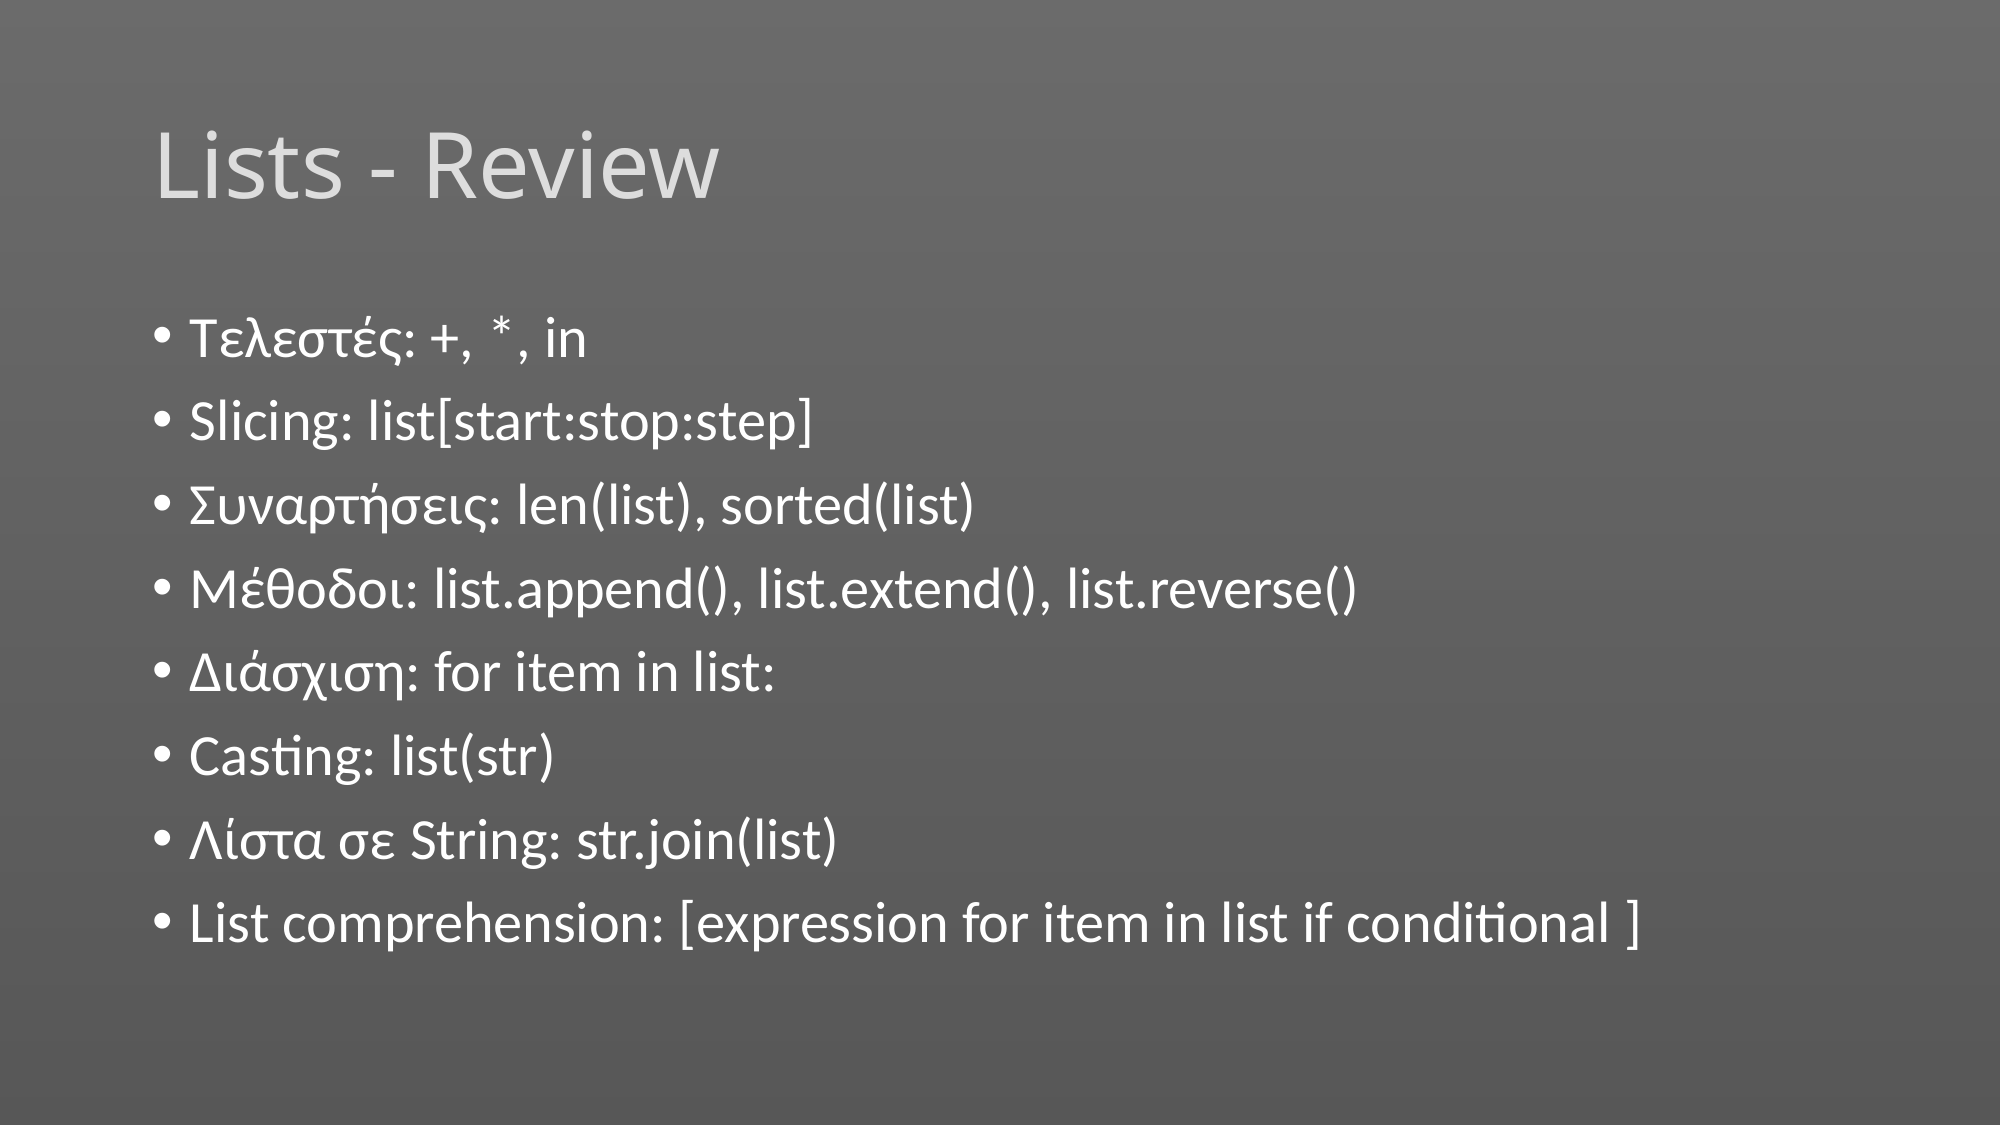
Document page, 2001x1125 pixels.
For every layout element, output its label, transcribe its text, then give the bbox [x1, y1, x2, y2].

list Τελεστές: +, *, in Slicing: list[start:stop:step] Συναρτήσεις: len(list), sorted(list) Μέθοδοι: list.append(), list.extend(), list.reverse() Διάσχιση: for item in list: Casting: list(str) Λίστα σε String: str.join(list) List comprehension: [expression for item in list if conditional ] [137, 299, 1863, 1014]
title Lists - Review [137, 59, 1863, 278]
